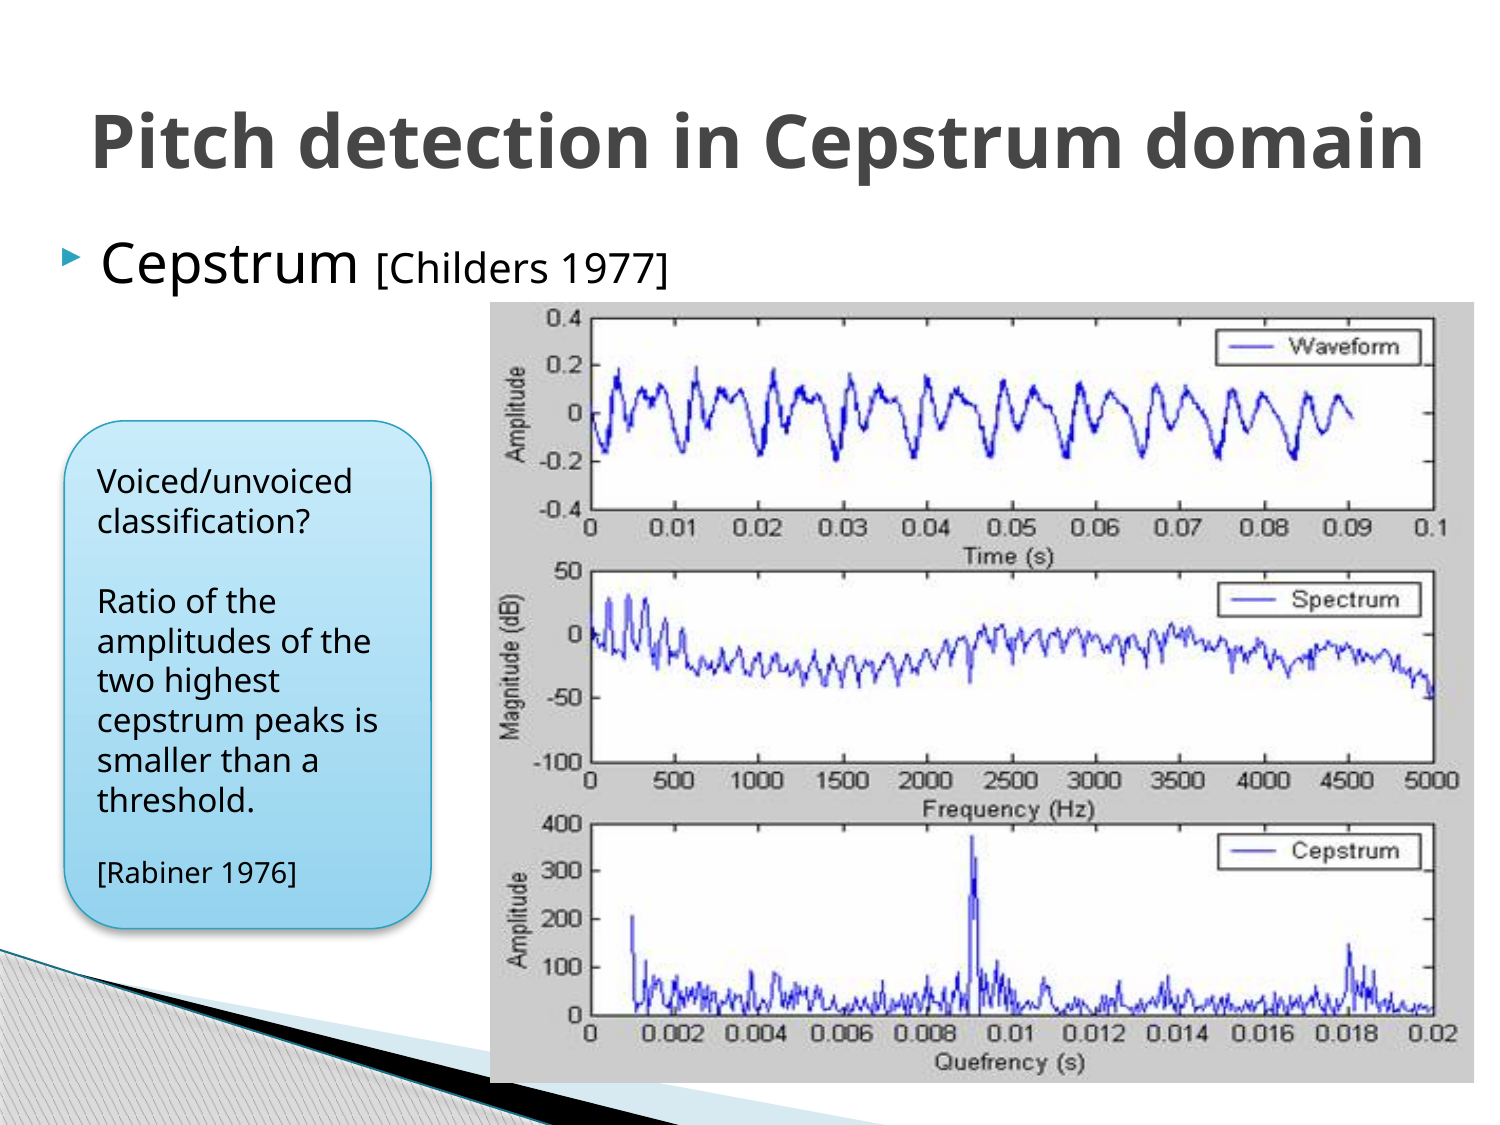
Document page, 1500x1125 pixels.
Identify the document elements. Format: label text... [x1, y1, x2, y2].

picture [489, 302, 1475, 1083]
title Pitch detection in Cepstrum domain [75, 45, 1459, 233]
list Cepstrum [Childers 1977] [26, 219, 1009, 963]
text_box Voiced/unvoiced classification? Ratio of the amplitudes of the two highest cepstrum peaks is smaller than a threshold. [Rabiner 1976] [63, 420, 432, 930]
